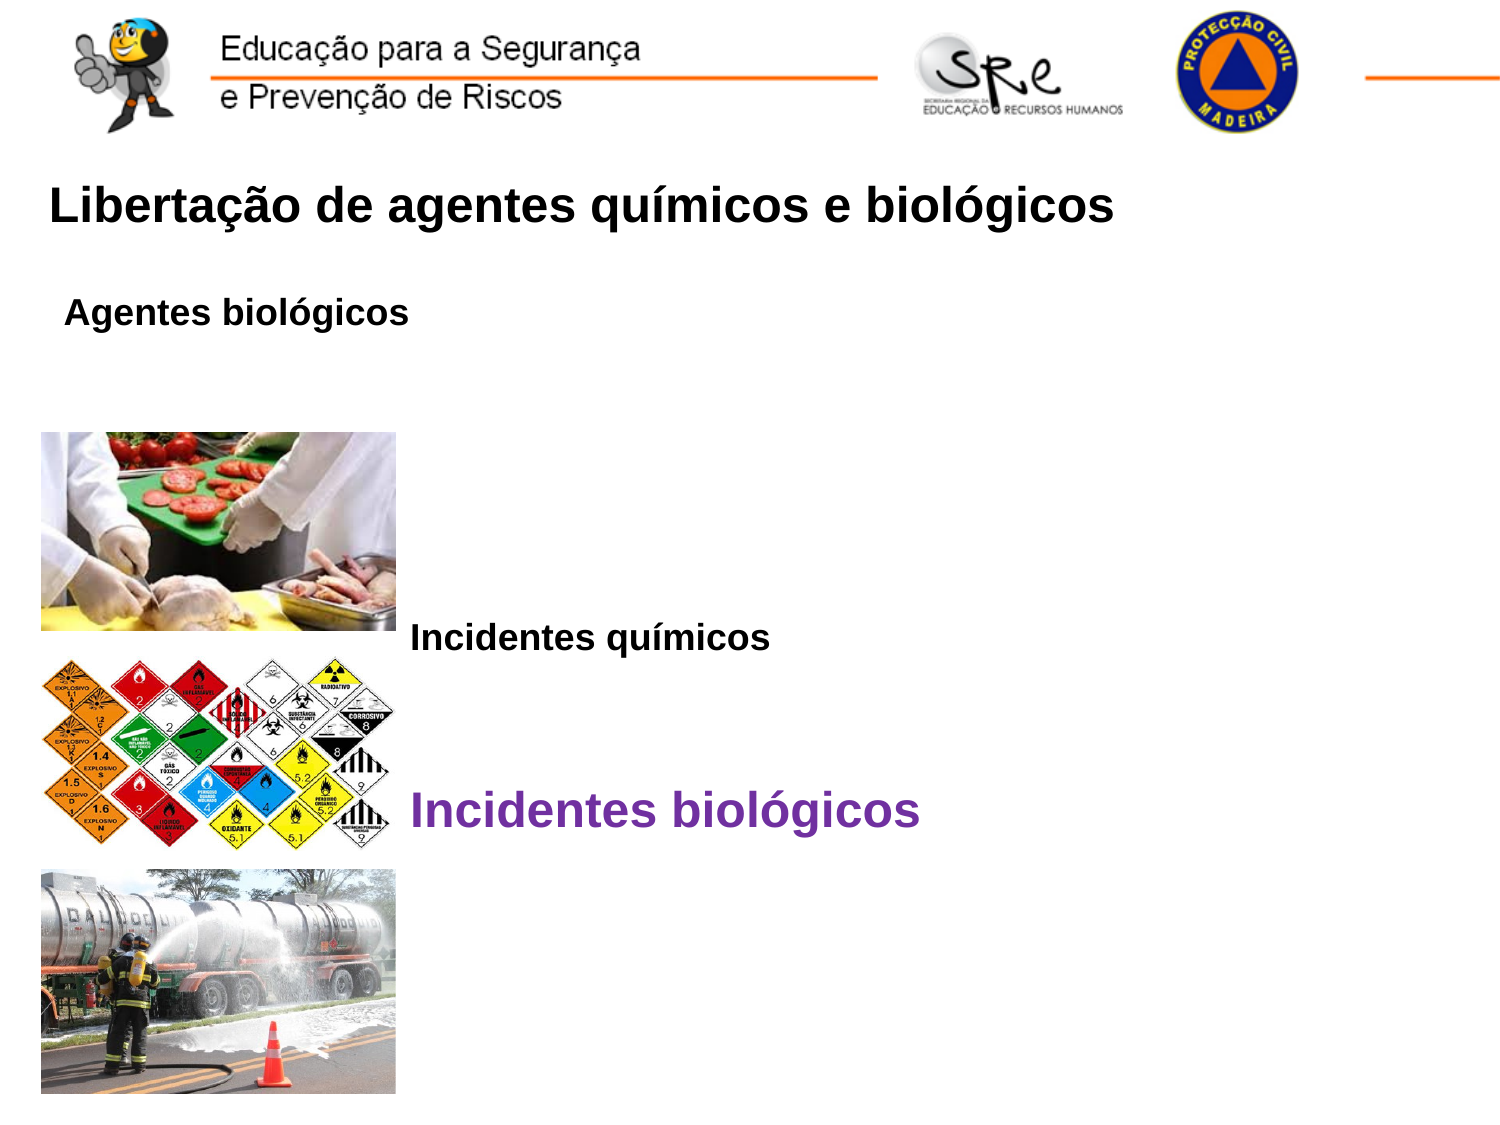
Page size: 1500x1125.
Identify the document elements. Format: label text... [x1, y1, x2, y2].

text_box Incidentes químicos Incidentes biológicos [395, 582, 1469, 846]
text_box Libertação de agentes químicos e biológicos [34, 165, 1131, 240]
picture [0, 0, 1500, 1125]
text_box Agentes biológicos [48, 280, 425, 341]
